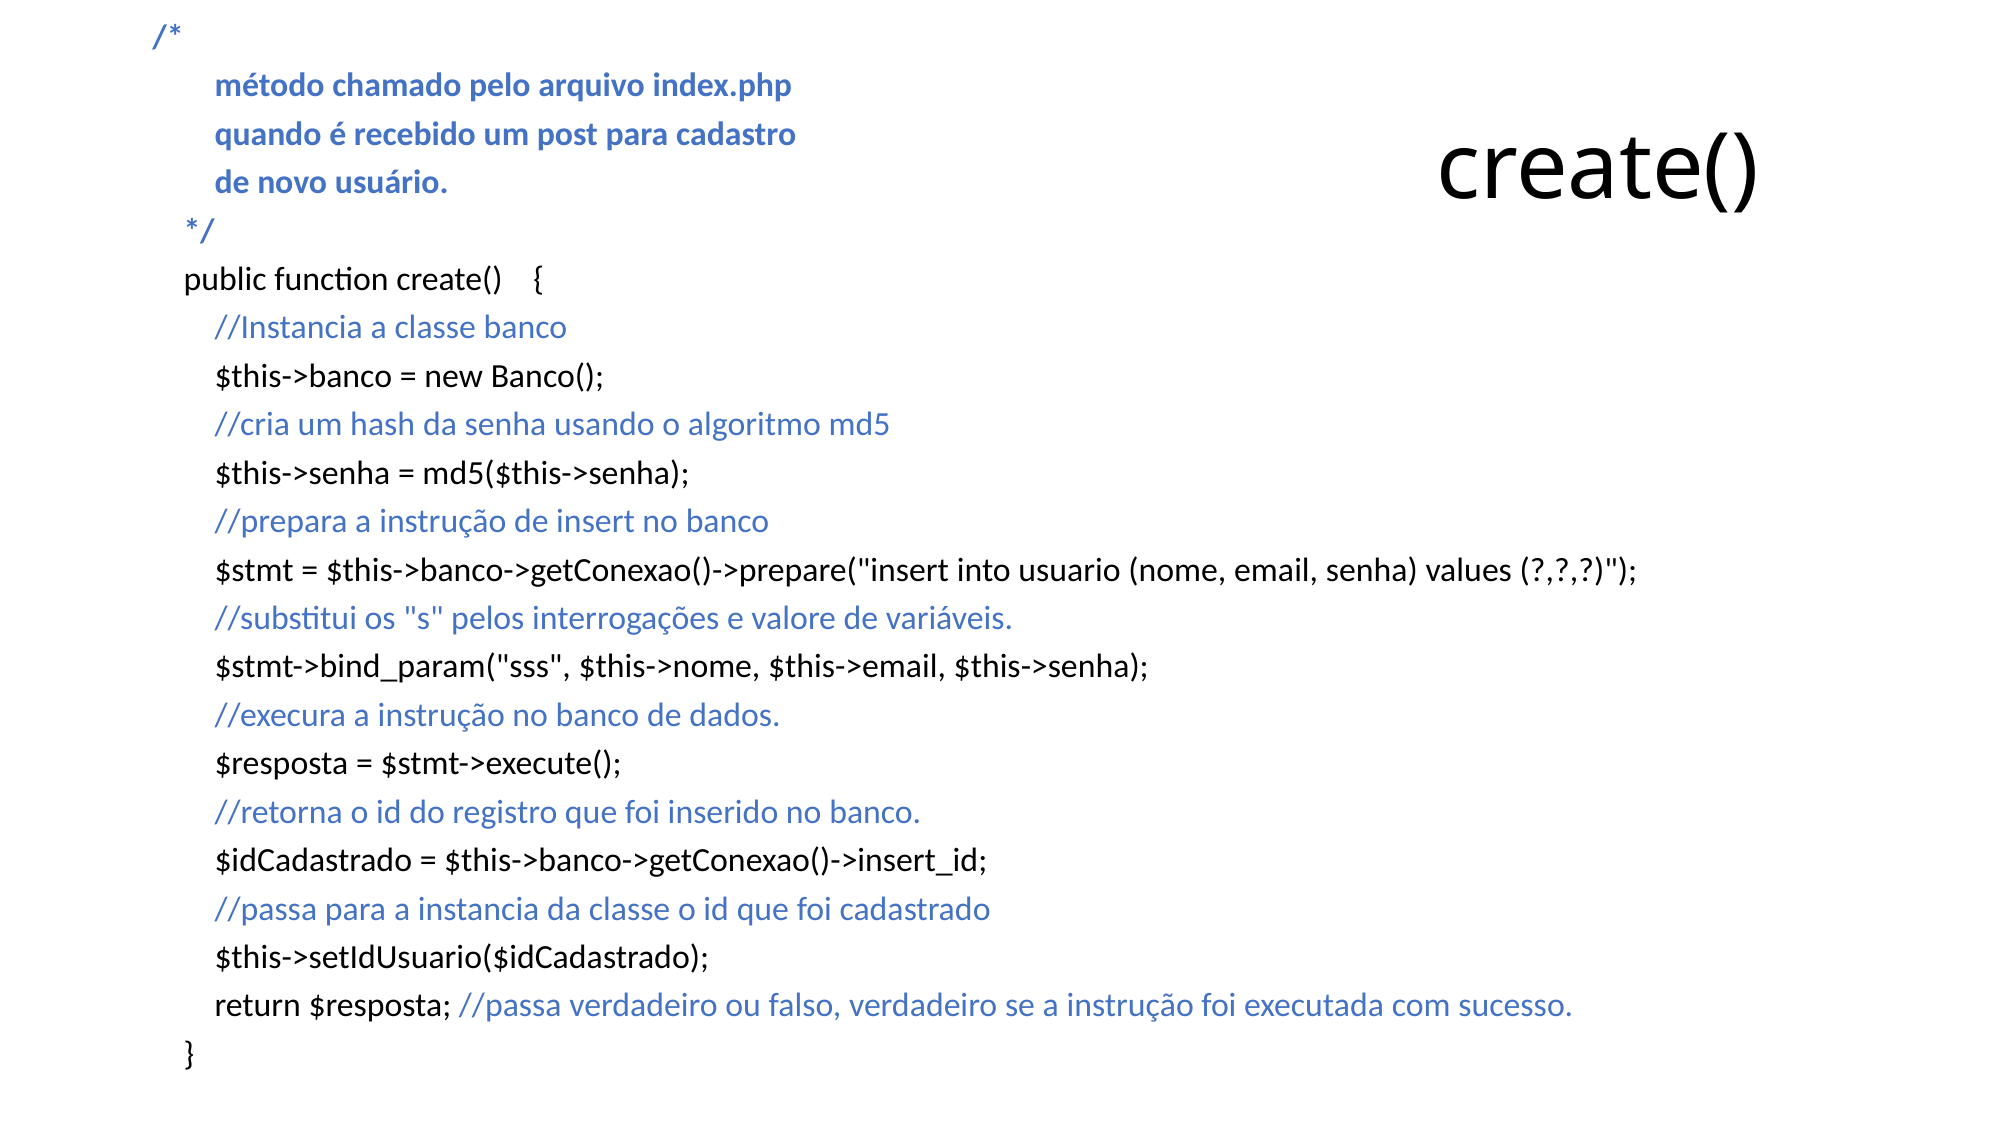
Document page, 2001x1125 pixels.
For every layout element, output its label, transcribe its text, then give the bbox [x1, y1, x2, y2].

list /* método chamado pelo arquivo index.php quando é recebido um post para cadastro de novo usuário. */ public function create() { //Instancia a classe banco $this->banco = new Banco(); //cria um hash da senha usando o algoritmo md5 $this->senha = md5($this->senha); //prepara a instrução de insert no banco $stmt = $this->banco->getConexao()->prepare("insert into usuario (nome, email, senha) values (?,?,?)"); //substitui os "s" pelos interrogações e valore de variáveis. $stmt->bind_param("sss", $this->nome, $this->email, $this->senha); //execura a instrução no banco de dados. $resposta = $stmt->execute(); //retorna o id do registro que foi inserido no banco. $idCadastrado = $this->banco->getConexao()->insert_id; //passa para a instancia da classe o id que foi cadastrado $this->setIdUsuario($idCadastrado); return $resposta; //passa verdadeiro ou falso, verdadeiro se a instrução foi executada com sucesso. } [137, 11, 1863, 1087]
